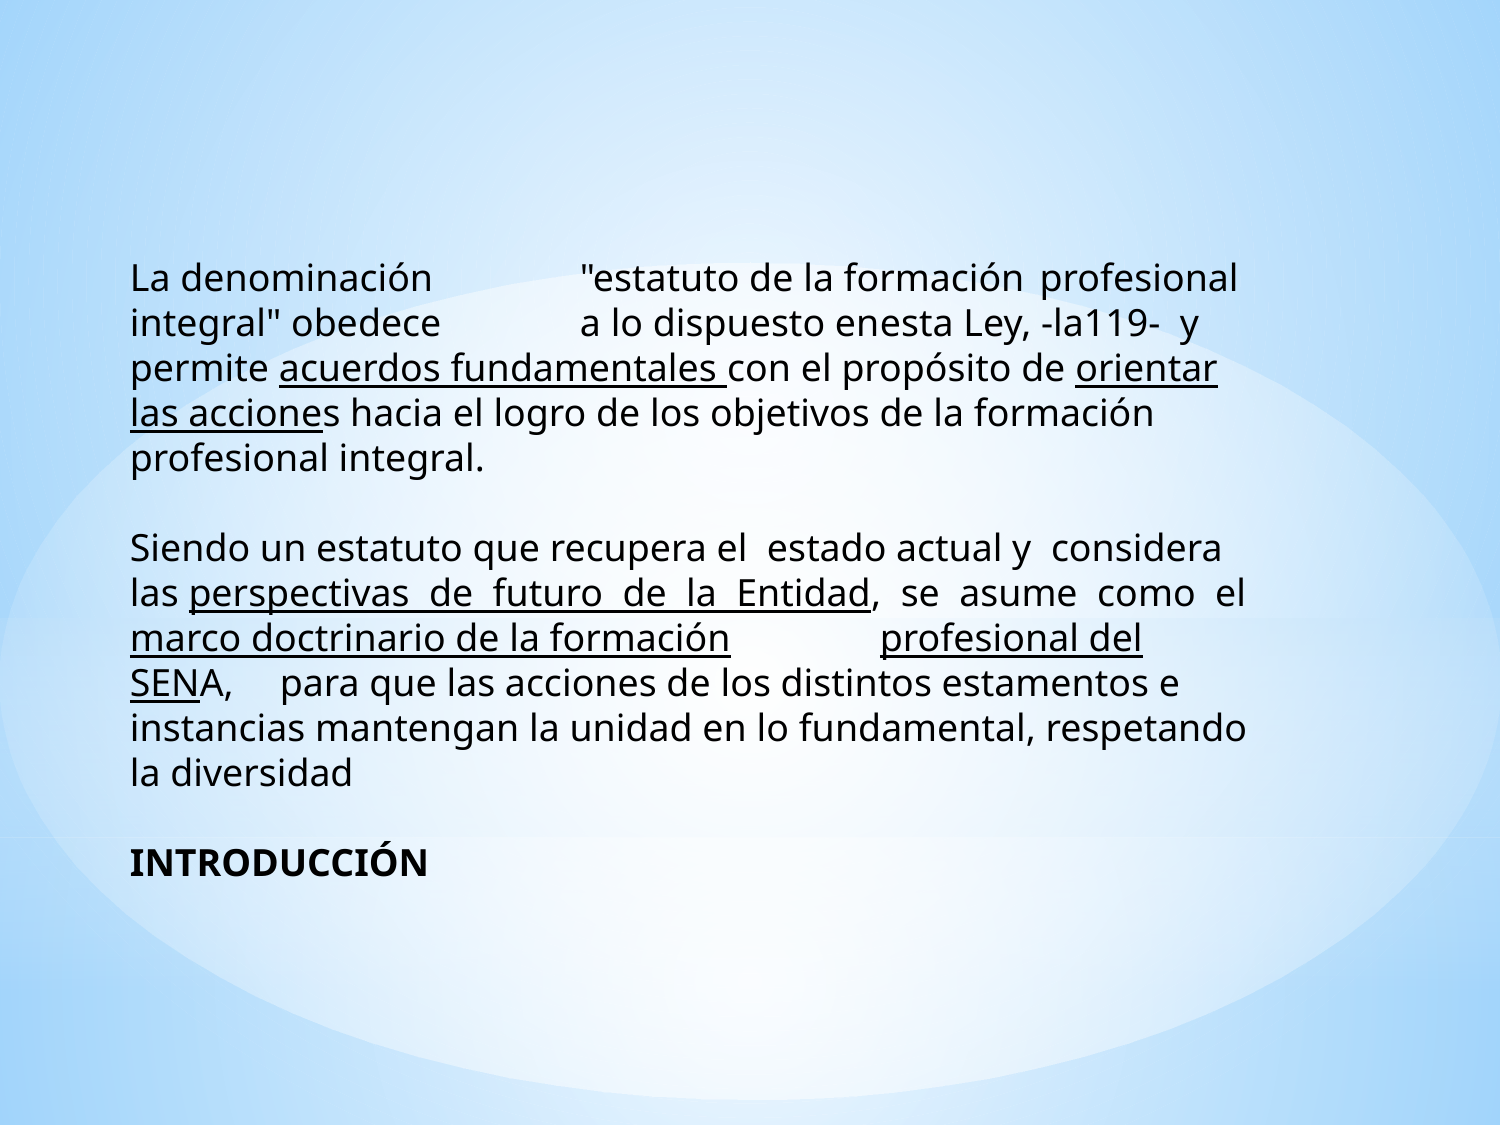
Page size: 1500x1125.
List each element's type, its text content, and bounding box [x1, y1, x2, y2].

text_box La denominación "estatuto de la formación profesional integral" obedece a lo dispuesto en esta Ley, -la119- y permite acuerdos fundamentales con el propósito de orientar las acciones hacia el logro de los objetivos de la formación profesional integral. Siendo un estatuto que recupera el estado actual y considera las perspectivas de futuro de la Entidad, se asume como el marco doctrinario de la formación profesional del SENA, para que las acciones de los distintos estamentos e instancias mantengan la unidad en lo fundamental, respetando la diversidad INTRODUCCIÓN [115, 247, 1285, 892]
